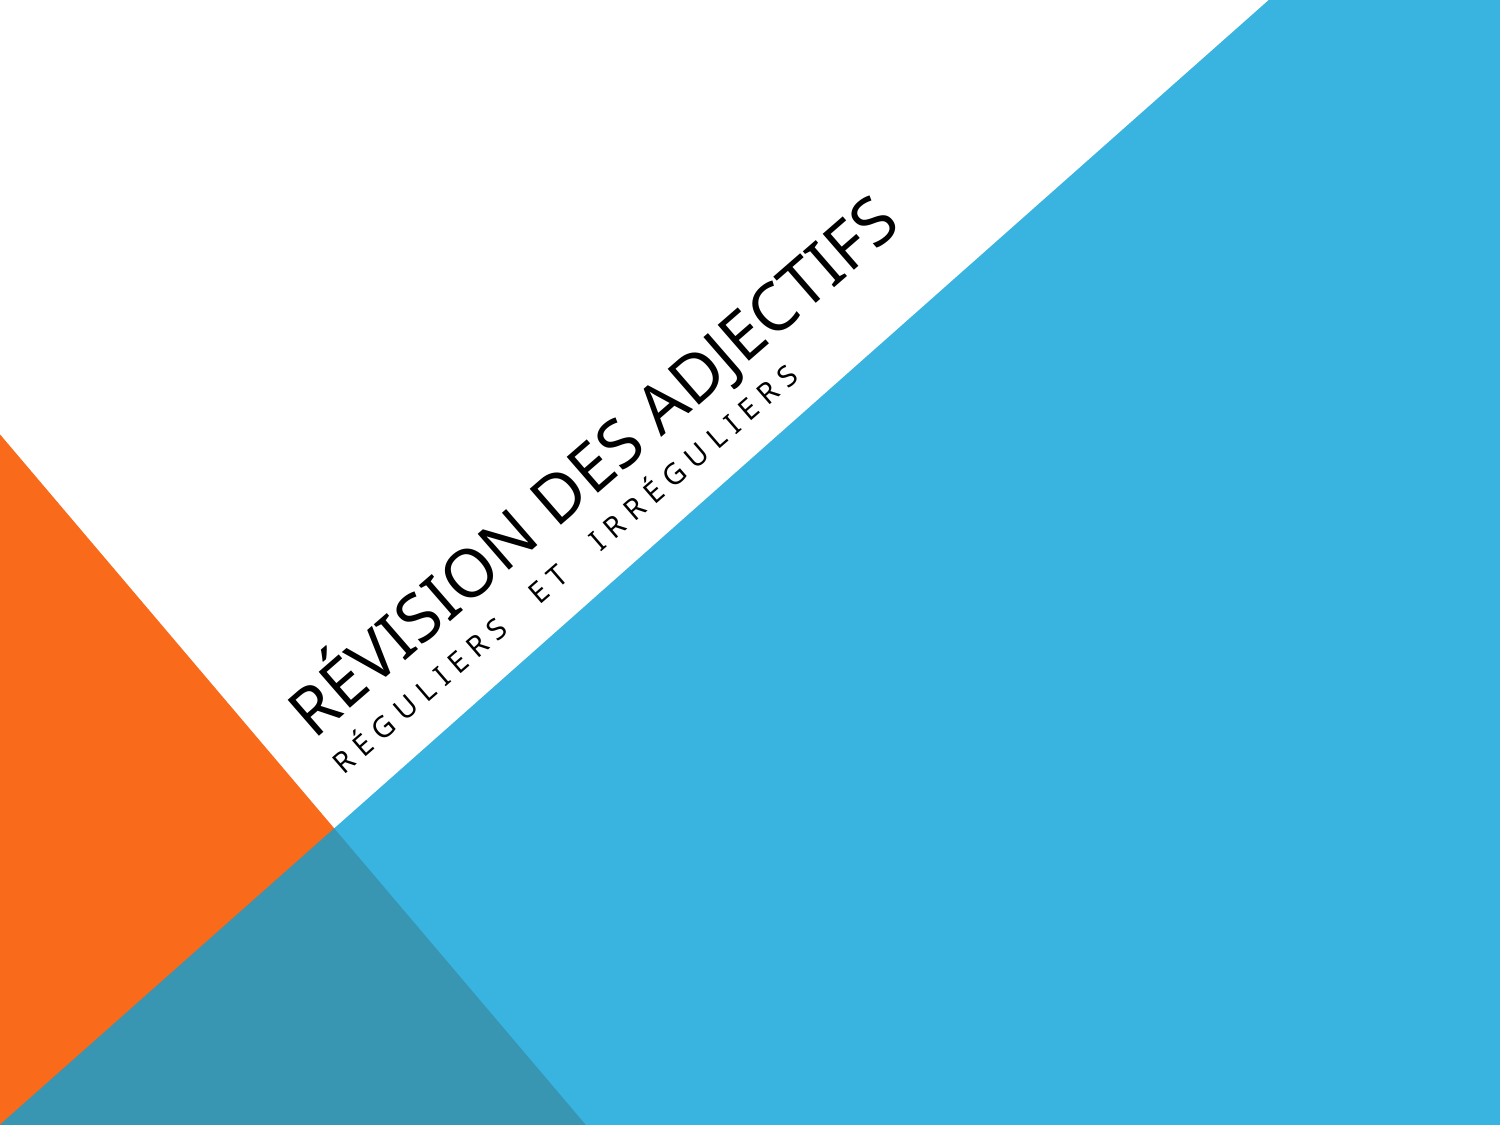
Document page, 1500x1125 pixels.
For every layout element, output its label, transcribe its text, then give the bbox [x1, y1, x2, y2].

title Révision des adjectifs [182, 4, 1012, 761]
subtitle réguliers et irréguliers [312, 61, 1154, 804]
